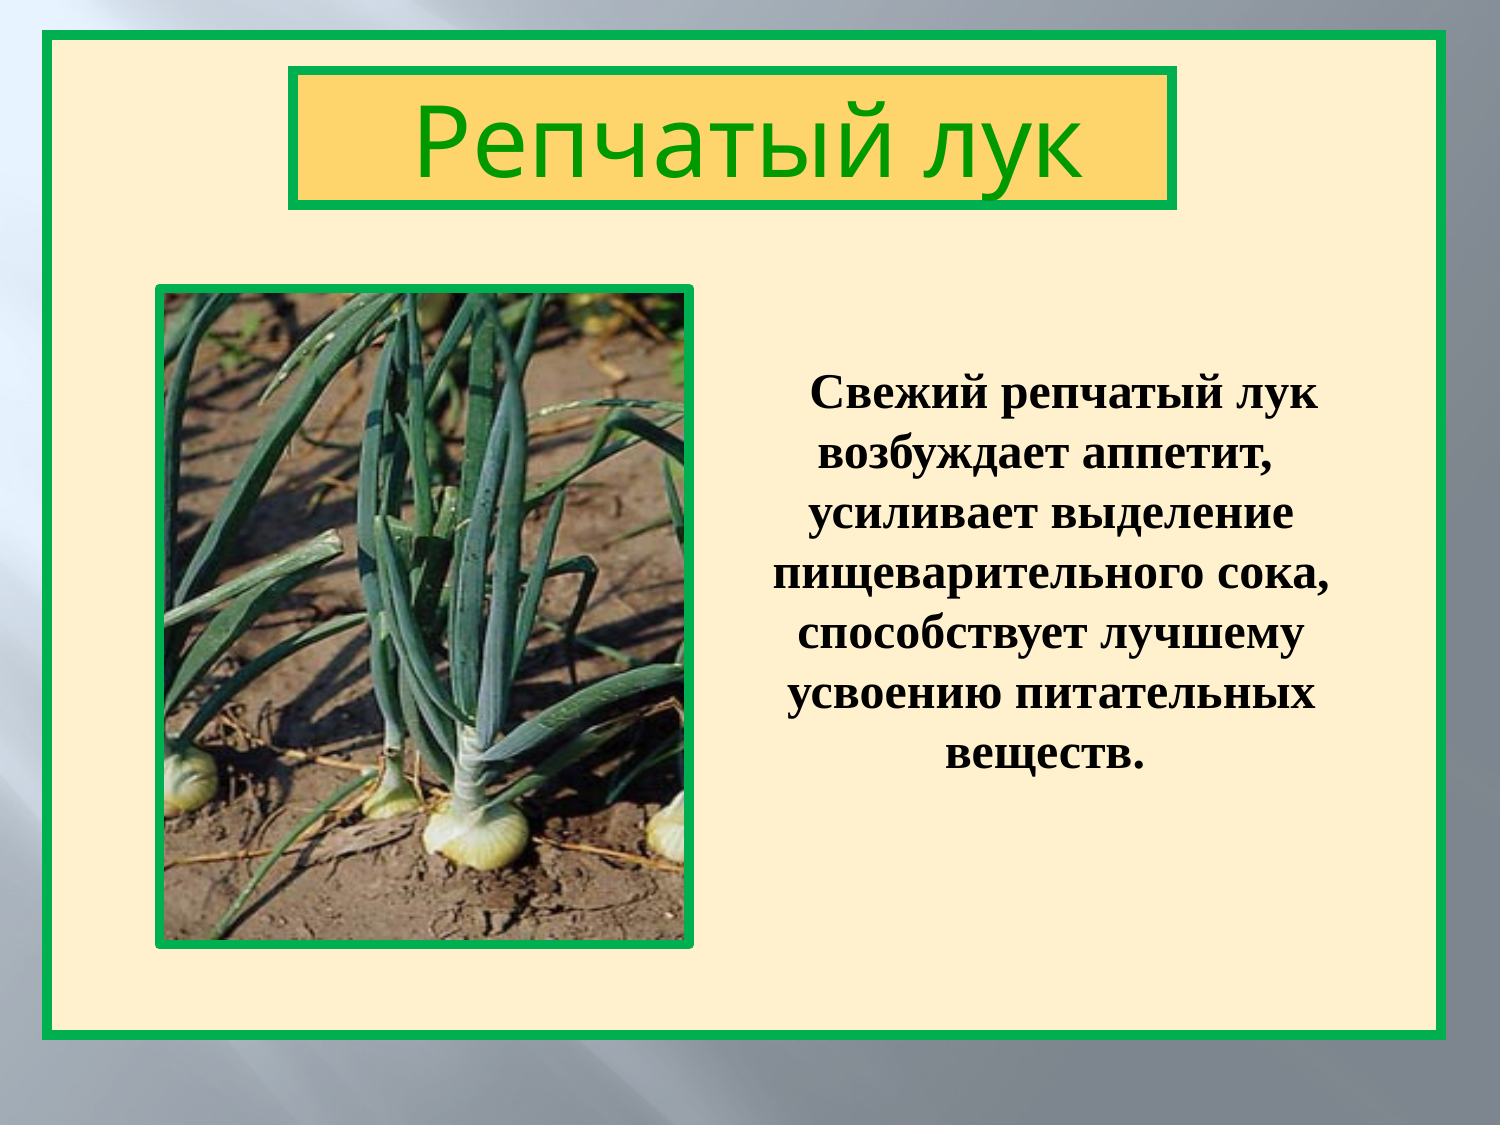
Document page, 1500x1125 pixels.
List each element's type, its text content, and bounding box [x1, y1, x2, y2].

text_box [46, 35, 1441, 1036]
text_box Репчатый лук [292, 70, 1172, 205]
text_box [274, 270, 774, 331]
text_box Свежий репчатый лук возбуждает аппетит, усиливает выделение пищеварительного сока, способствует лучшему усвоению питательных веществ. [728, 351, 1376, 847]
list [163, 292, 685, 941]
